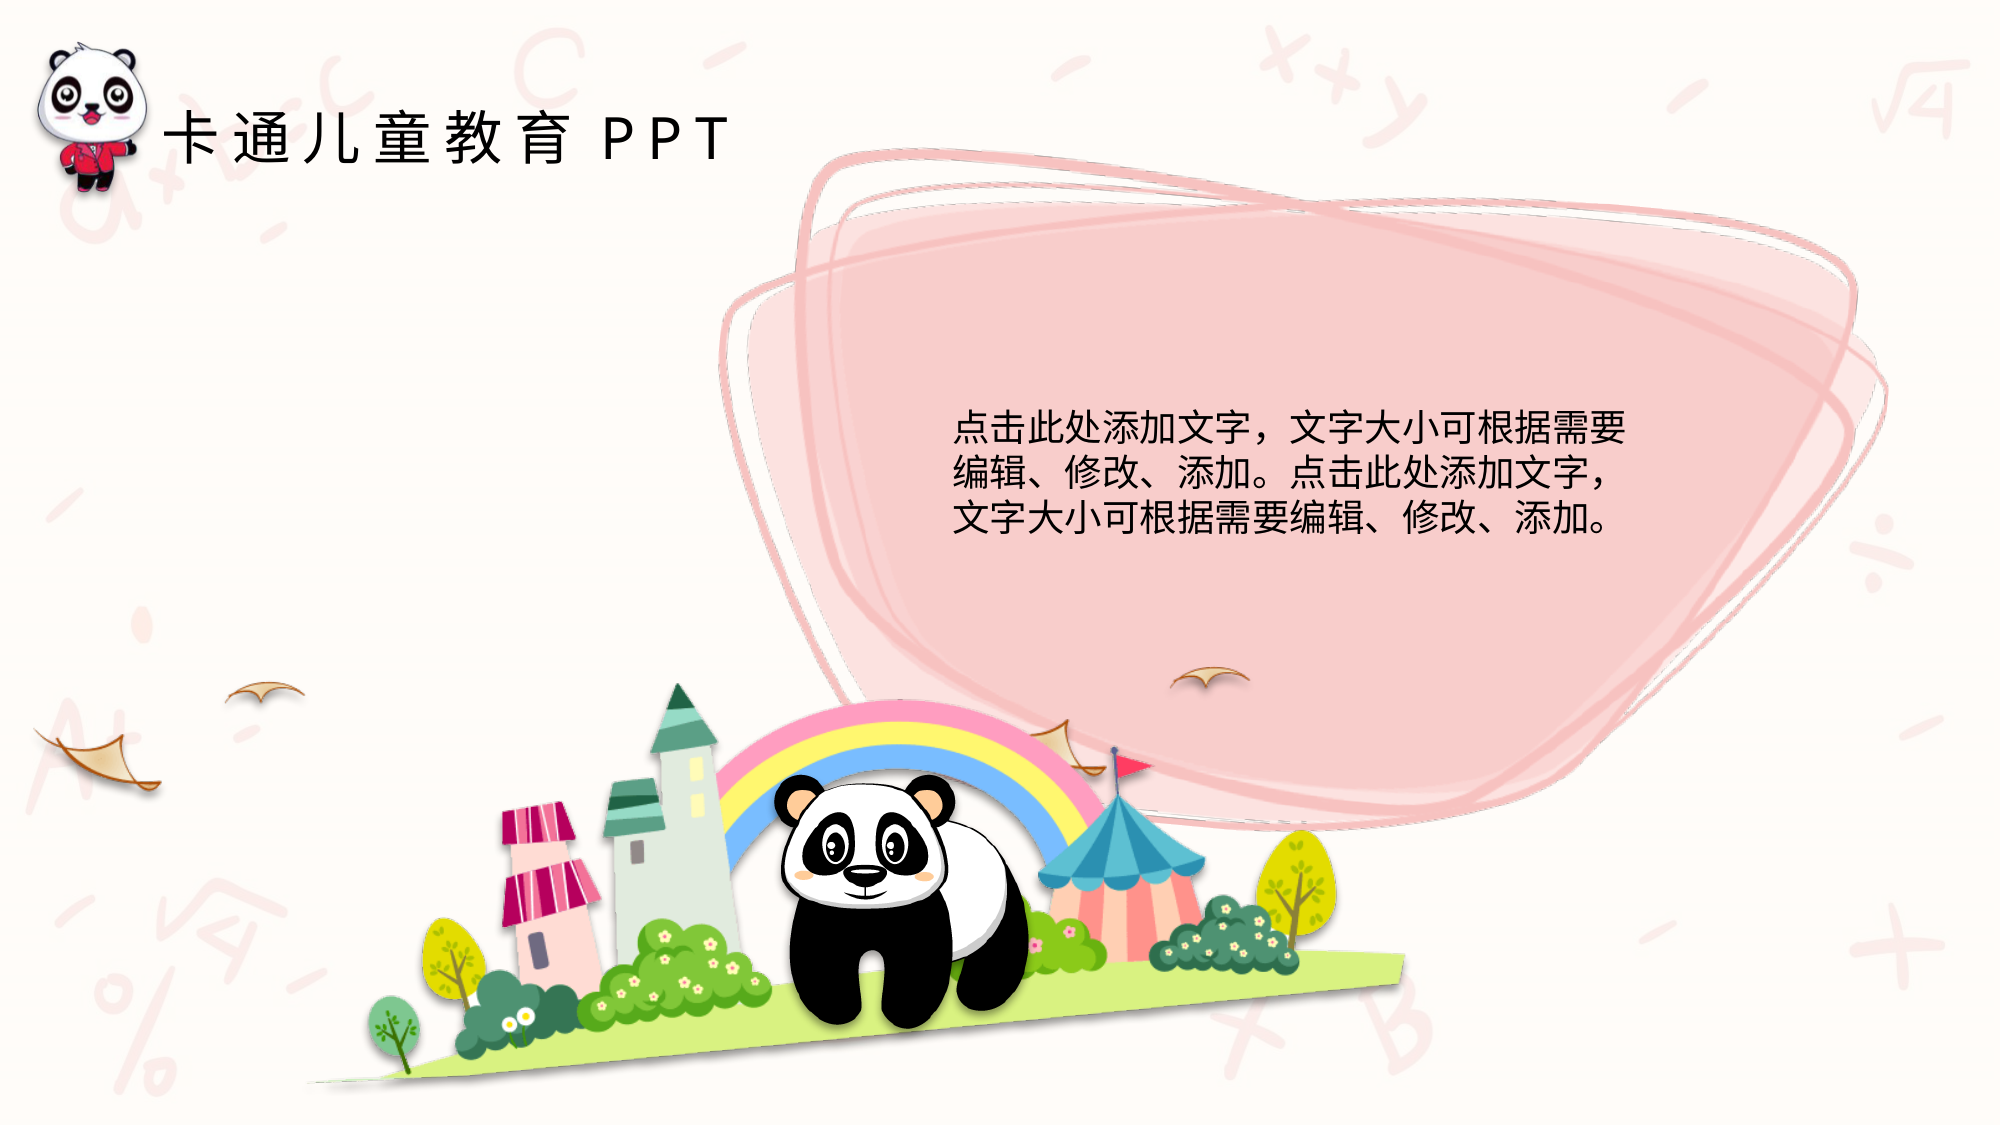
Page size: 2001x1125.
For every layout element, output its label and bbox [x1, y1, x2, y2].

picture [0, 126, 1902, 1125]
picture [33, 31, 153, 196]
